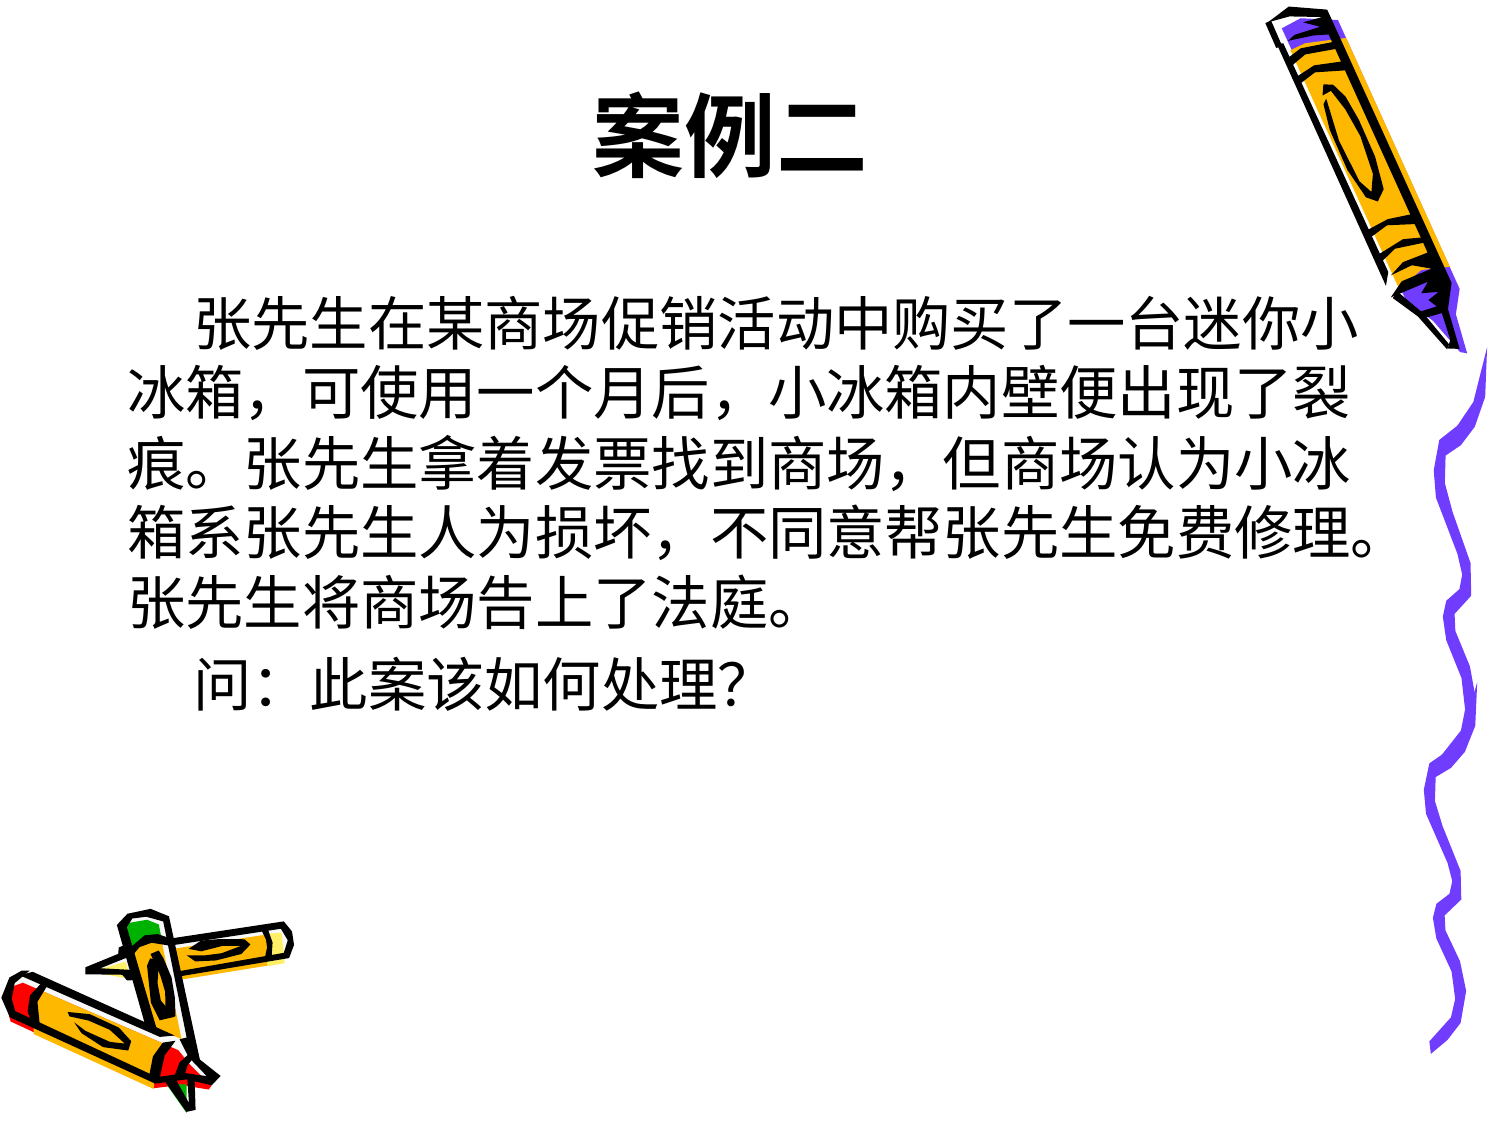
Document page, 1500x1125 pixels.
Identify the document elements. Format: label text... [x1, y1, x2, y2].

title 案例二 [112, 24, 1348, 197]
list 张先生在某商场促销活动中购买了一台迷你小冰箱，可使用一个月后，小冰箱内壁便出现了裂痕。张先生拿着发票找到商场，但商场认为小冰箱系张先生人为损坏，不同意帮张先生免费修理。张先生将商场告上了法庭。 问：此案该如何处理？ [112, 278, 1376, 953]
